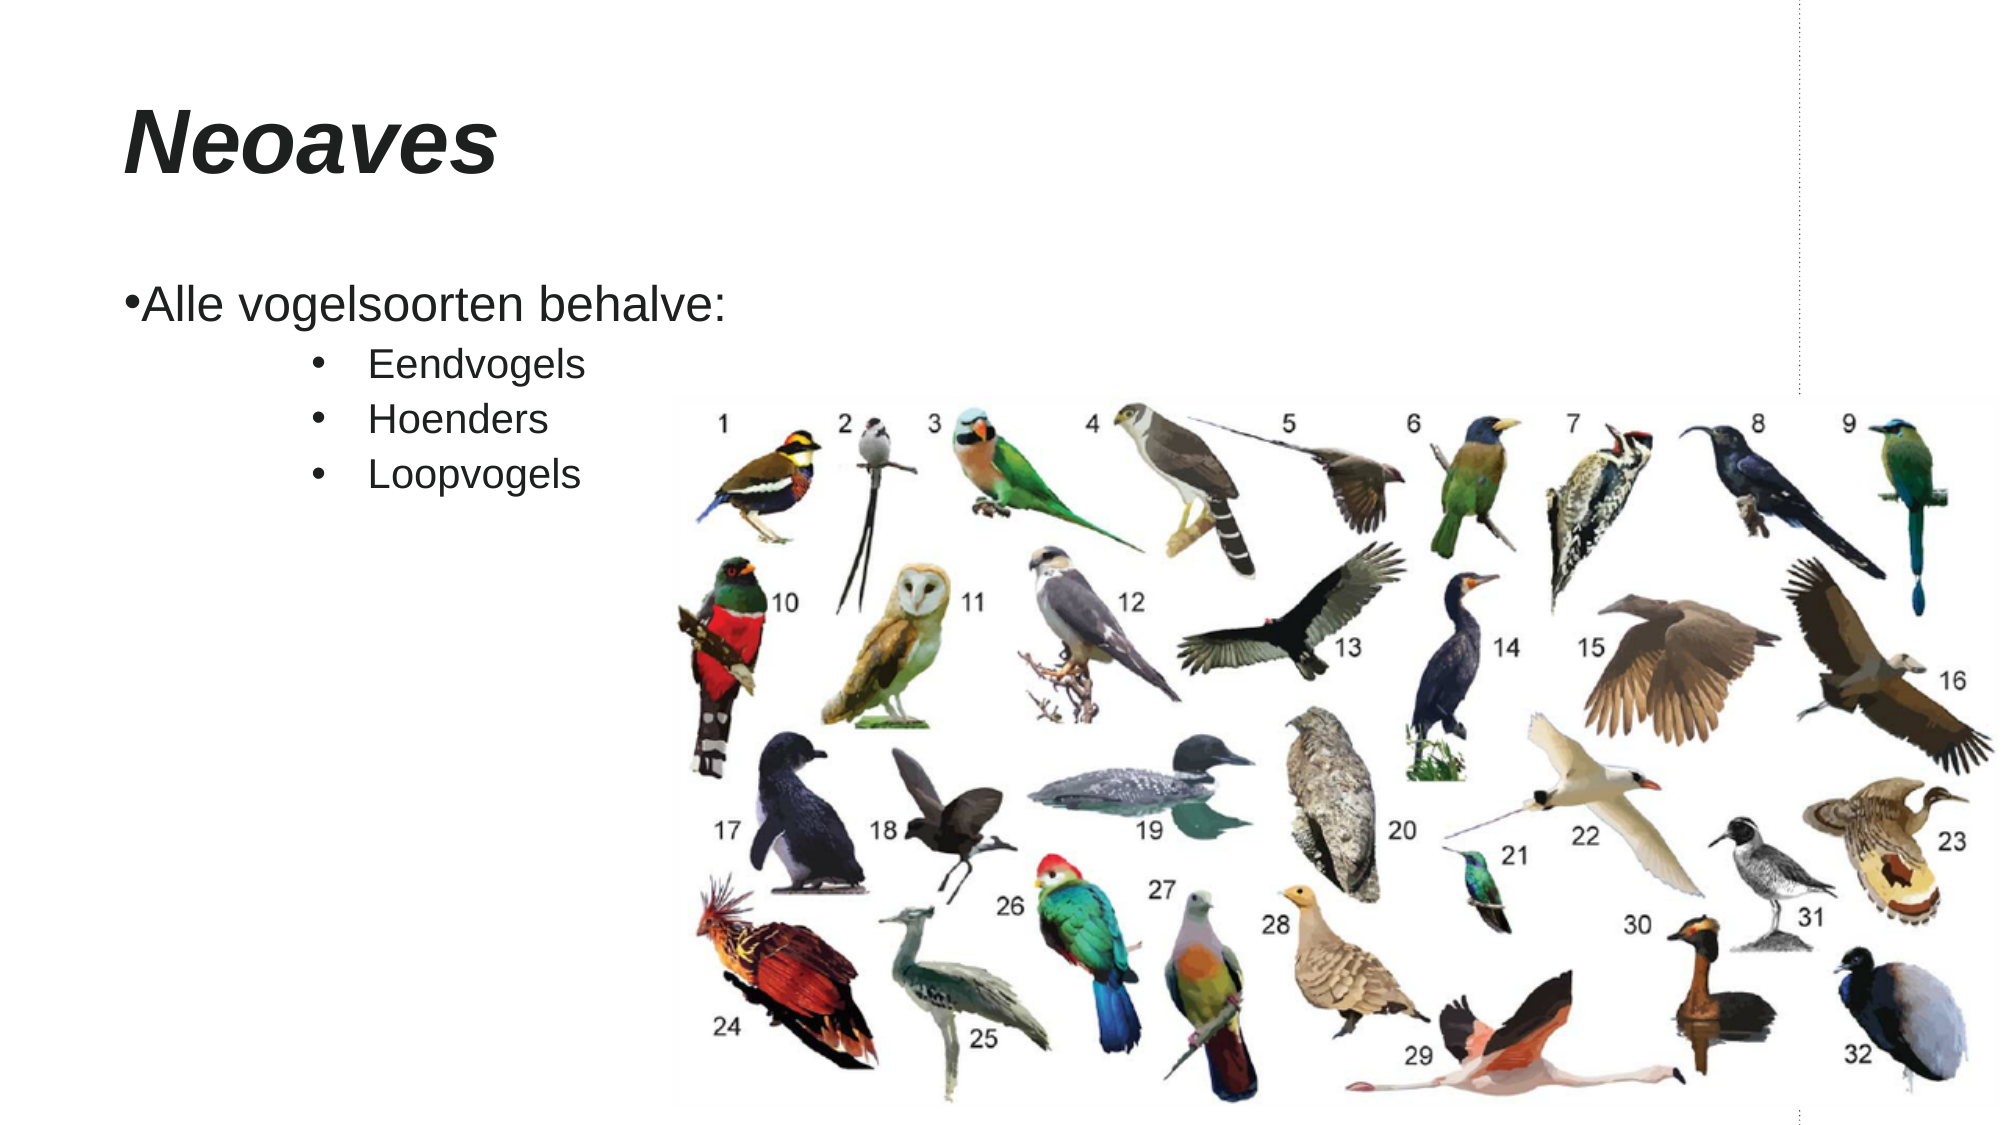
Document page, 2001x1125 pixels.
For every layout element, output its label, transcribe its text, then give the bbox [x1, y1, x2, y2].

text_box Alle vogelsoorten behalve: Eendvogels Hoenders Loopvogels [123, 271, 1394, 986]
title Neoaves [124, 94, 1607, 272]
picture [671, 0, 2001, 1125]
